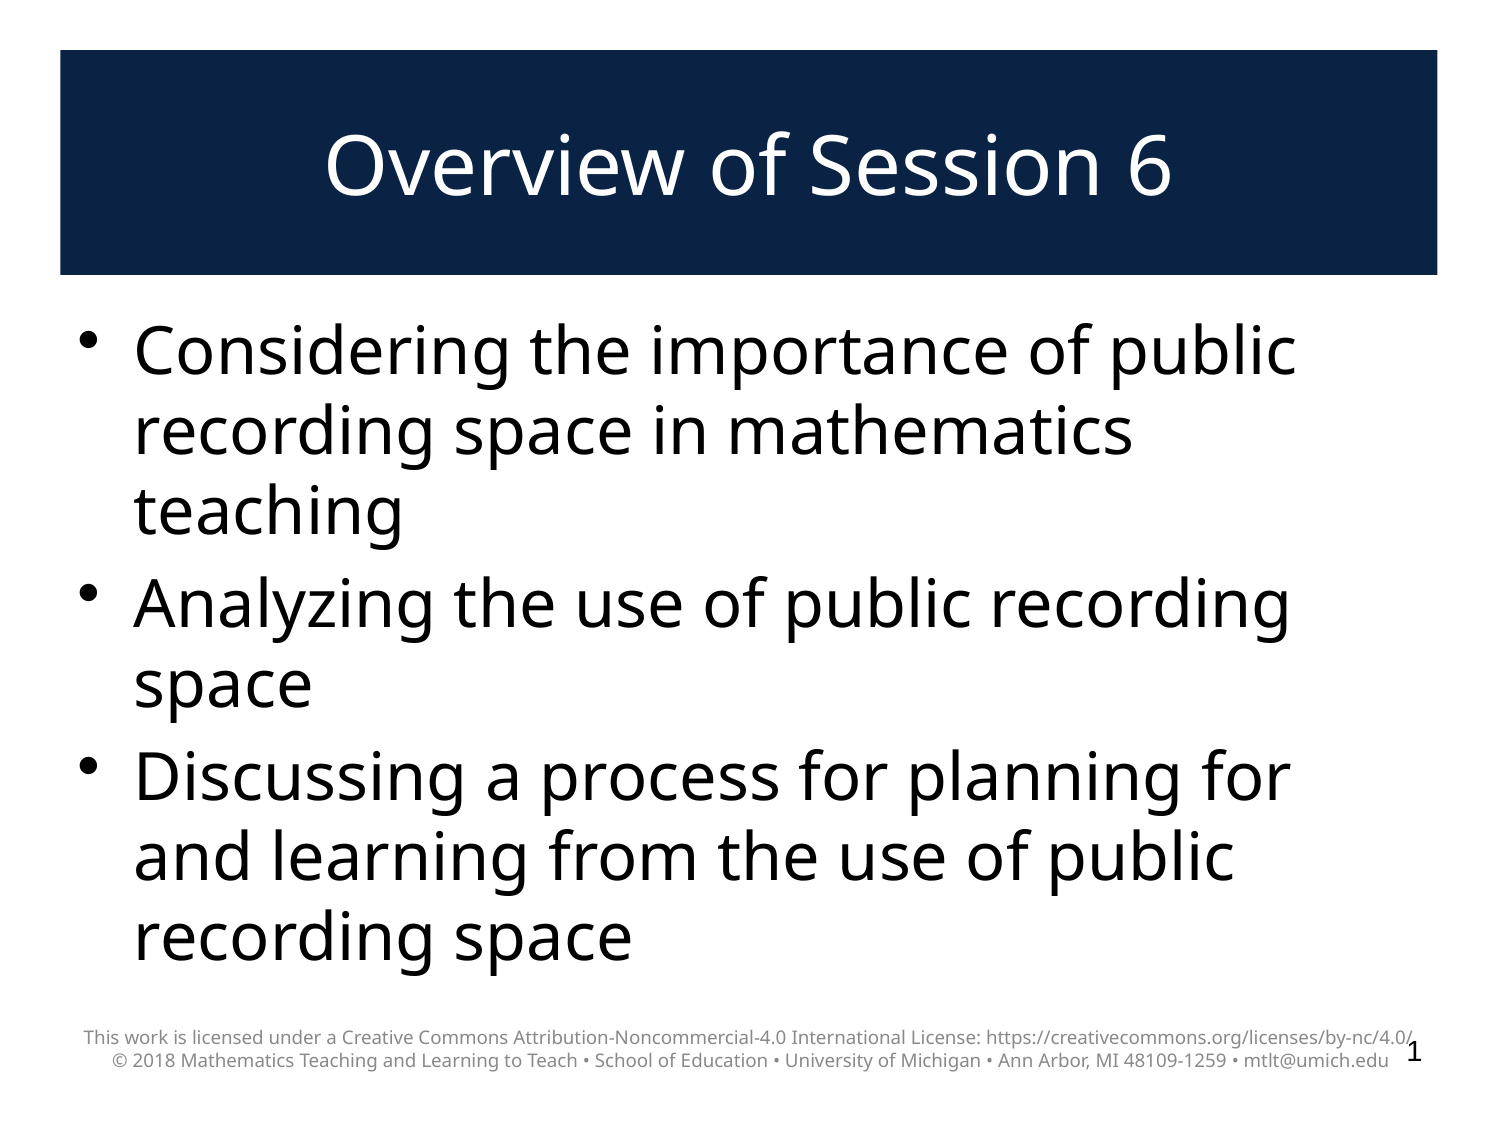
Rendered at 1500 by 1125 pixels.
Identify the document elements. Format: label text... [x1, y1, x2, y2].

title Overview of Session 6 [60, 50, 1438, 275]
footer This work is licensed under a Creative Commons Attribution-Noncommercial-4.0 International License: https://creativecommons.org/licenses/by-nc/4.0/ © 2018 Mathematics Teaching and Learning to Teach • School of Education • University of Michigan • Ann Arbor, MI 48109-1259 • mtlt@umich.edu [62, 1009, 1438, 1088]
list Considering the importance of public recording space in mathematics teaching Analyzing the use of public recording space Discussing a process for planning for and learning from the use of public recording space [62, 299, 1438, 1005]
